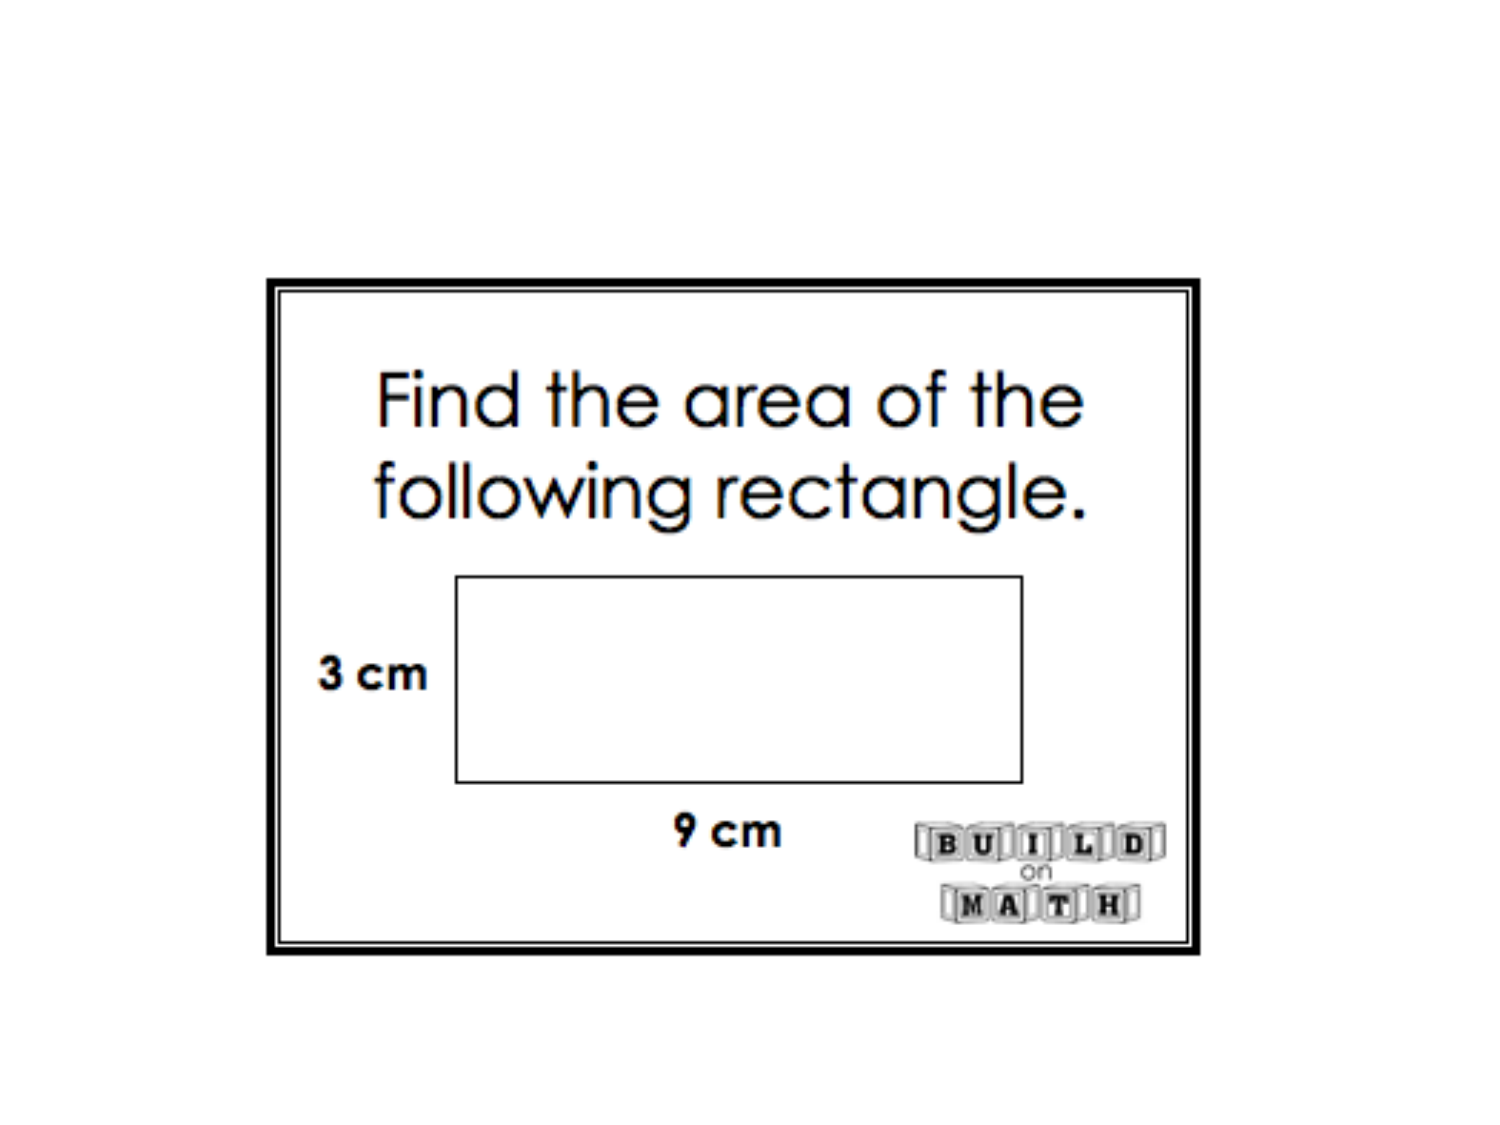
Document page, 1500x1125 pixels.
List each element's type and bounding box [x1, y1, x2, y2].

list [74, 262, 1426, 1006]
